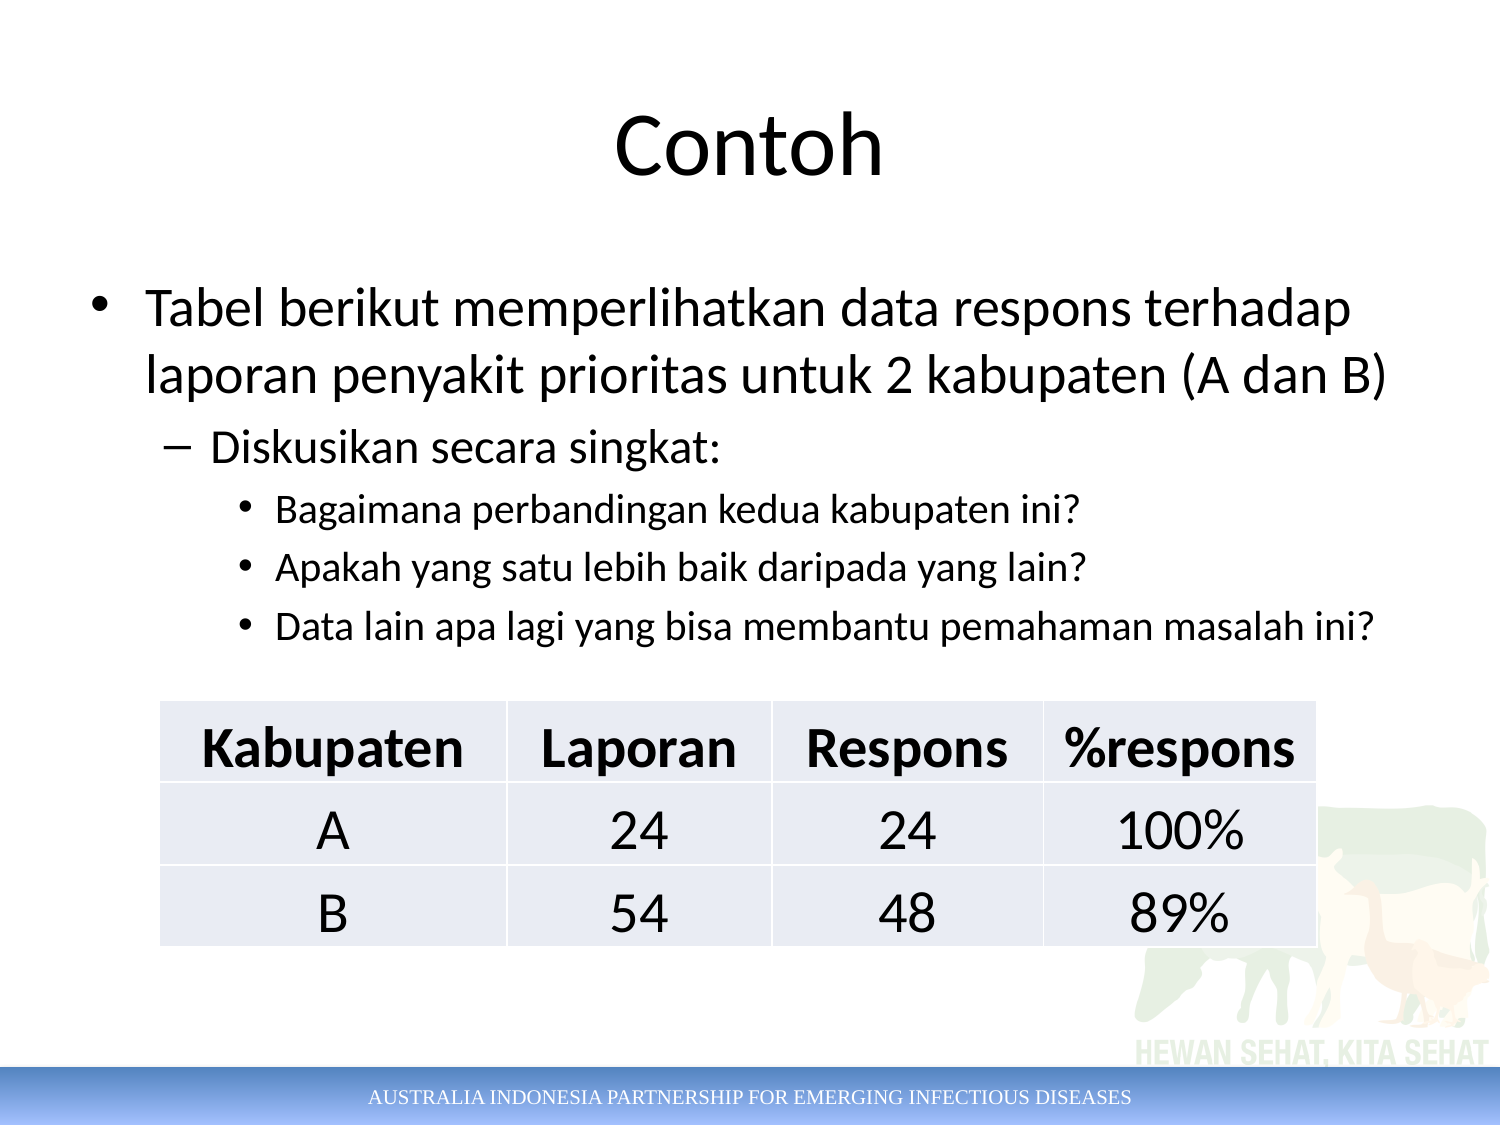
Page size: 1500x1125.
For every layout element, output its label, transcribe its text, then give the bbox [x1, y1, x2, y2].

table_cell A [160, 783, 506, 864]
title Contoh [75, 45, 1425, 233]
table_header Kabupaten [160, 701, 506, 781]
table_header Laporan [508, 701, 771, 781]
table_cell 100% [1044, 783, 1316, 864]
list Tabel berikut memperlihatkan data respons terhadap laporan penyakit prioritas untuk 2 kabupaten (A dan B) Diskusikan secara singkat: Bagaimana perbandingan kedua kabupaten ini? Apakah yang satu lebih baik daripada yang lain? Data lain apa lagi yang bisa membantu pemahaman masalah ini? [75, 262, 1425, 705]
table_cell 54 [508, 866, 771, 946]
table_cell B [160, 866, 506, 946]
table_cell 24 [508, 783, 771, 864]
table_cell 89% [1044, 866, 1316, 946]
table_cell 48 [773, 866, 1043, 946]
table_header Respons [773, 701, 1043, 781]
table_header %respons [1044, 701, 1316, 781]
table_cell 24 [773, 783, 1043, 864]
